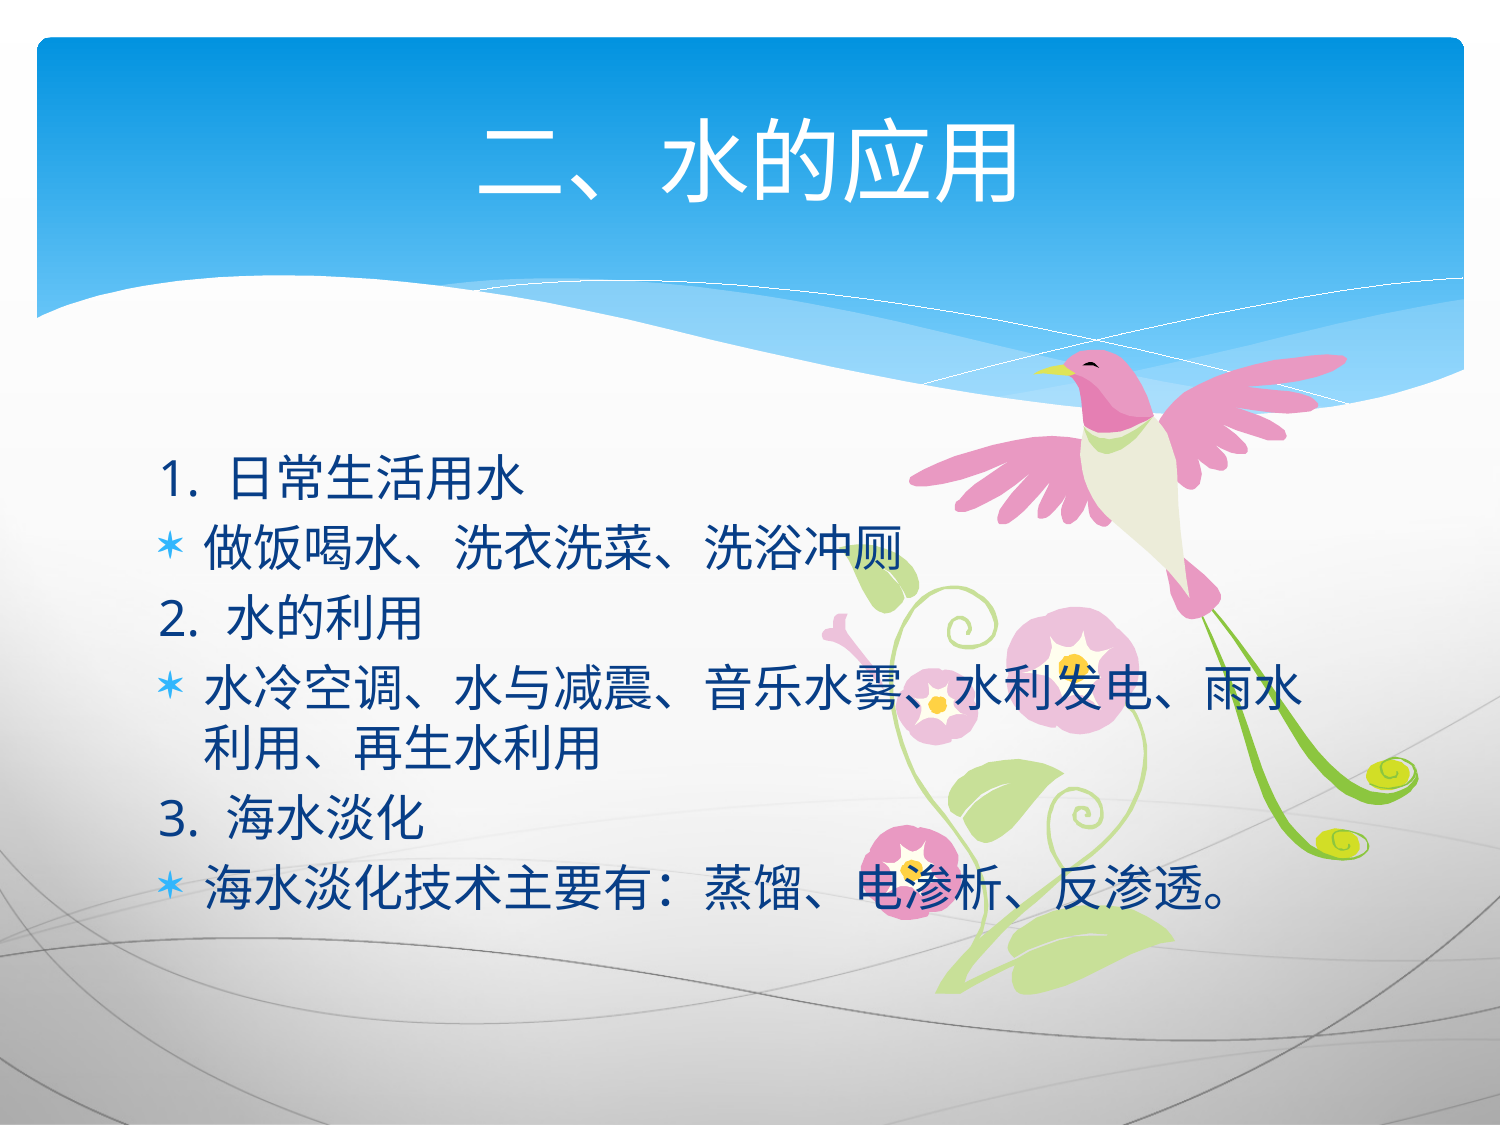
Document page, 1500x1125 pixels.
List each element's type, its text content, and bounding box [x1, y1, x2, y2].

title 二、水的应用 [75, 55, 1425, 261]
list 1. 日常生活用水 做饭喝水、洗衣洗菜、洗浴冲厕 2. 水的利用 水冷空调、水与减震、音乐水雾、水利发电、雨水利用、再生水利用 3. 海水淡化 海水淡化技术主要有：蒸馏、电渗析、反渗透。 [143, 438, 825, 1005]
picture [820, 349, 1419, 995]
